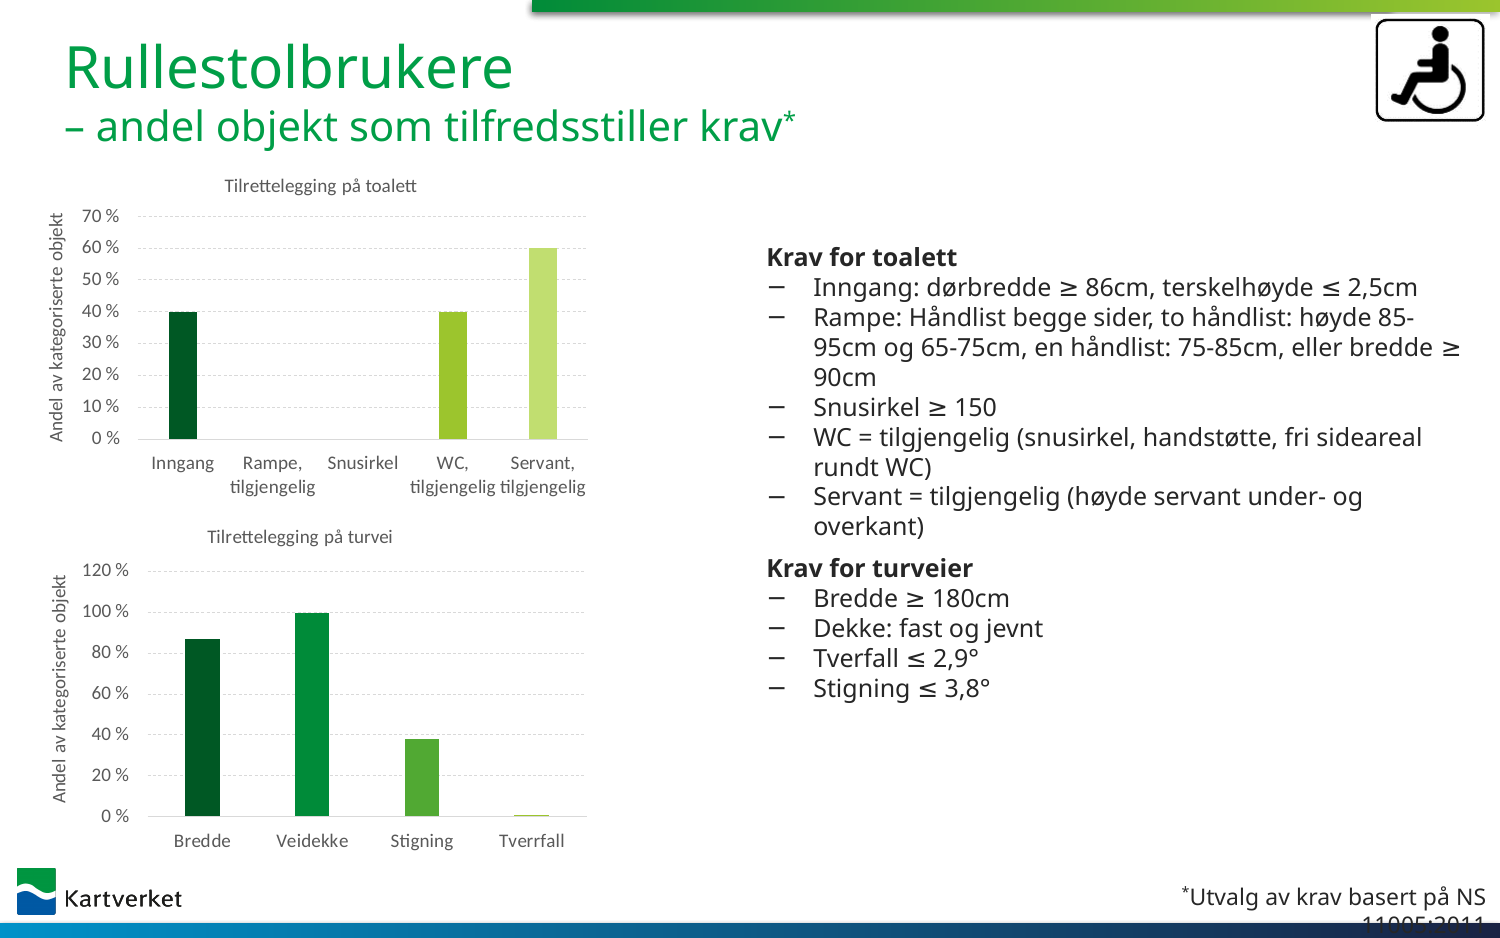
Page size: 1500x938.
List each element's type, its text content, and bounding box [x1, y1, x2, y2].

picture [1371, 13, 1491, 127]
text_box Krav for toalett Inngang: dørbredde ≥ 86cm, terskelhøyde ≤ 2,5cm Rampe: Håndlist begge sider, to håndlist: høyde 85-95cm og 65-75cm, en håndlist: 75-85cm, eller bredde ≥ 90cm Snusirkel ≥ 150 WC = tilgjengelig (snusirkel, handstøtte, fri sideareal rundt WC) Servant = tilgjengelig (høyde servant under- og overkant) [751, 234, 1483, 545]
picture [41, 166, 599, 505]
text_box *Utvalg av krav basert på NS 11005:2011 [1068, 873, 1500, 938]
text_box Krav for turveier Bredde ≥ 180cm Dekke: fast og jevnt Tverfall ≤ 2,9° Stigning ≤ 3,8° [751, 545, 1483, 710]
picture [41, 520, 598, 859]
text_box Rullestolbrukere – andel objekt som tilfredsstiller krav* [49, 14, 1431, 158]
